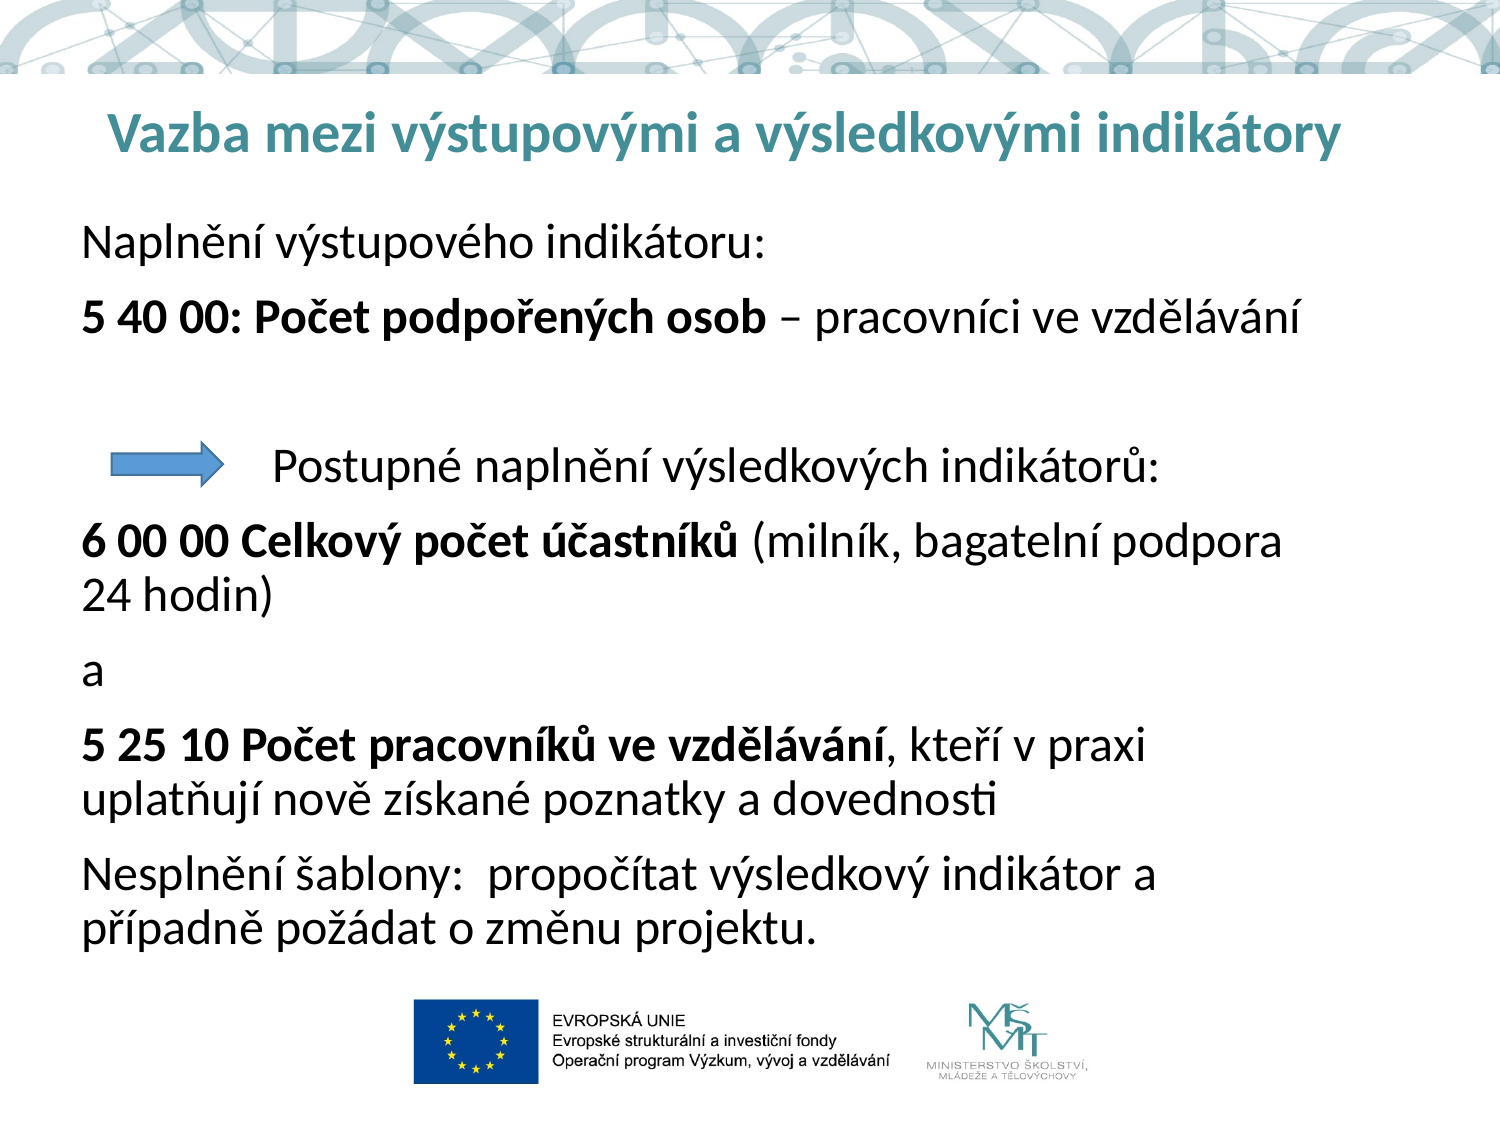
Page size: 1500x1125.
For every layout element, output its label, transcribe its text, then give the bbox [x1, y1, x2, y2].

picture [371, 979, 1129, 1125]
list Naplnění výstupového indikátoru: 5 40 00: Počet podpořených osob – pracovníci ve vzdělávání Postupné naplnění výsledkových indikátorů: 6 00 00 Celkový počet účastníků (milník, bagatelní podpora 24 hodin) a 5 25 10 Počet pracovníků ve vzdělávání, kteří v praxi uplatňují nově získané poznatky a dovednosti Nesplnění šablony: propočítat výsledkový indikátor a případně požádat o změnu projektu. [66, 207, 1348, 979]
title Vazba mezi výstupovými a výsledkovými indikátory [79, 60, 1371, 208]
text_box [110, 440, 225, 489]
picture [0, 0, 1500, 74]
